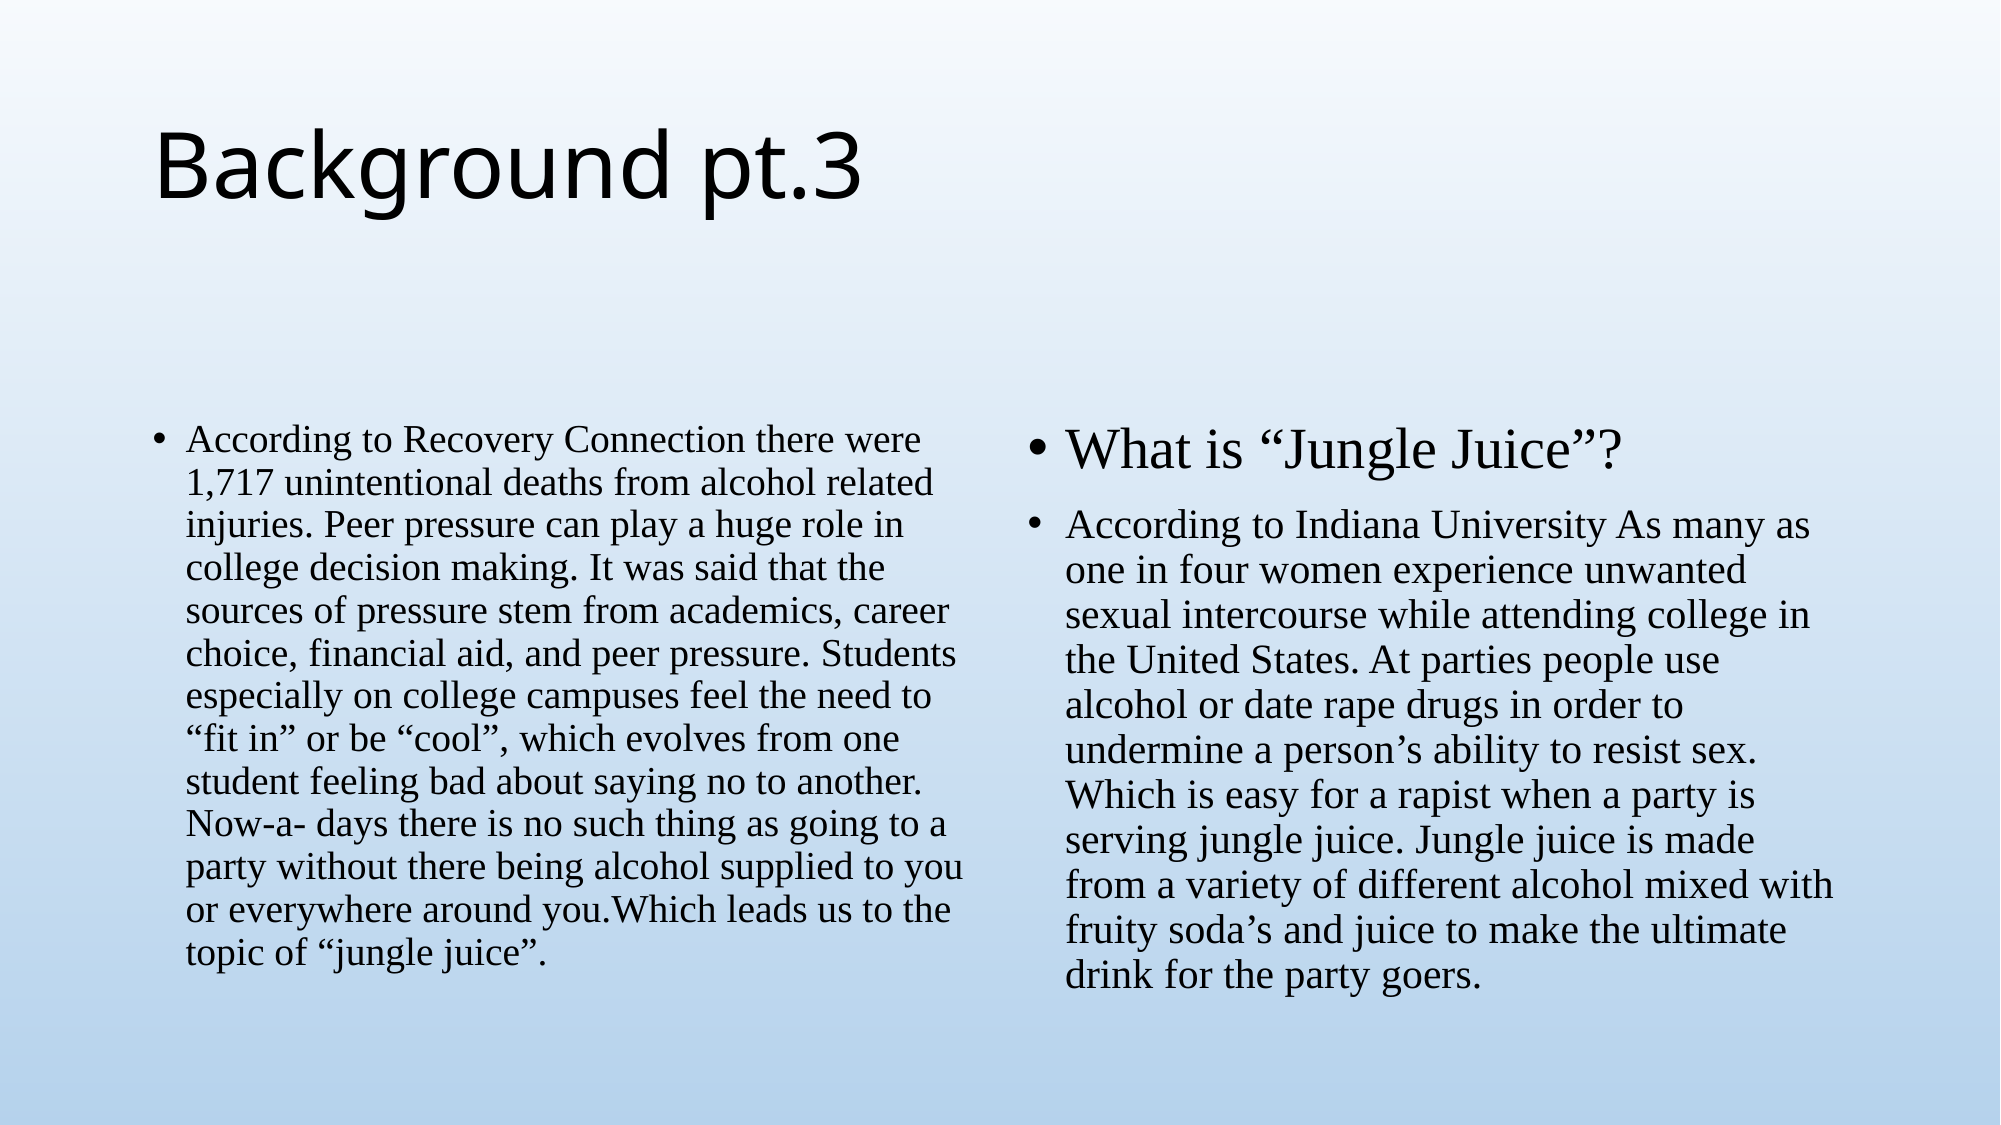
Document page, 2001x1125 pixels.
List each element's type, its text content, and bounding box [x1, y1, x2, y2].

list According to Recovery Connection there were 1,717 unintentional deaths from alcohol related injuries. Peer pressure can play a huge role in college decision making. It was said that the sources of pressure stem from academics, career choice, financial aid, and peer pressure. Students especially on college campuses feel the need to “fit in” or be “cool”, which evolves from one student feeling bad about saying no to another. Now-a- days there is no such thing as going to a party without there being alcohol supplied to you or everywhere around you.Which leads us to the topic of “jungle juice”. [137, 410, 984, 1016]
list What is “Jungle Juice”? According to Indiana University As many as one in four women experience unwanted sexual intercourse while attending college in the United States. At parties people use alcohol or date rape drugs in order to undermine a person’s ability to resist sex. Which is easy for a rapist when a party is serving jungle juice. Jungle juice is made from a variety of different alcohol mixed with fruity soda’s and juice to make the ultimate drink for the party goers. [1012, 410, 1863, 1016]
title Background pt.3 [137, 59, 1863, 278]
